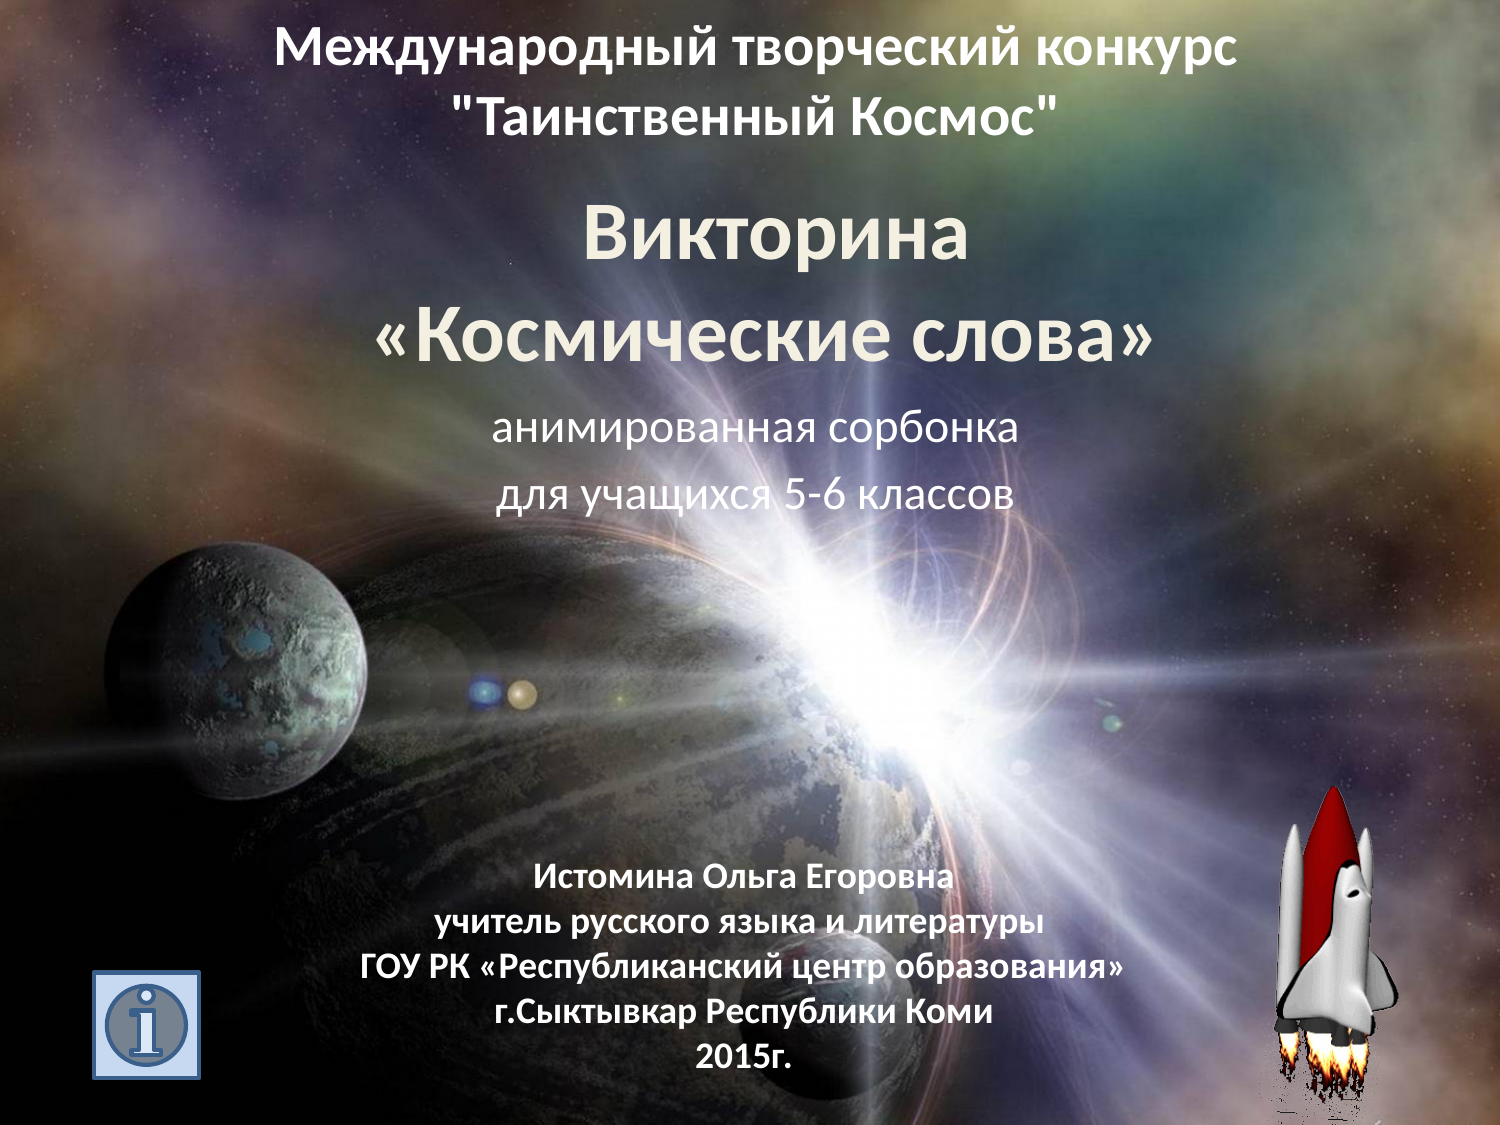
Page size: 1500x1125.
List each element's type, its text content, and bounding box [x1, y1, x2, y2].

picture [0, 0, 1500, 1125]
title Викторина «Космические слова» [128, 152, 1404, 394]
subtitle анимированная сорбонка для учащихся 5-6 классов [363, 386, 1149, 528]
text_box [92, 970, 201, 1080]
text_box Истомина Ольга Егоровна учитель русского языка и литературы ГОУ РК «Республиканский центр образования» г.Сыктывкар Республики Коми 2015г. [339, 843, 1149, 1125]
text_box Международный творческий конкурс "Таинственный Космос" [175, 0, 1336, 225]
text_box [1135, 771, 1500, 1125]
